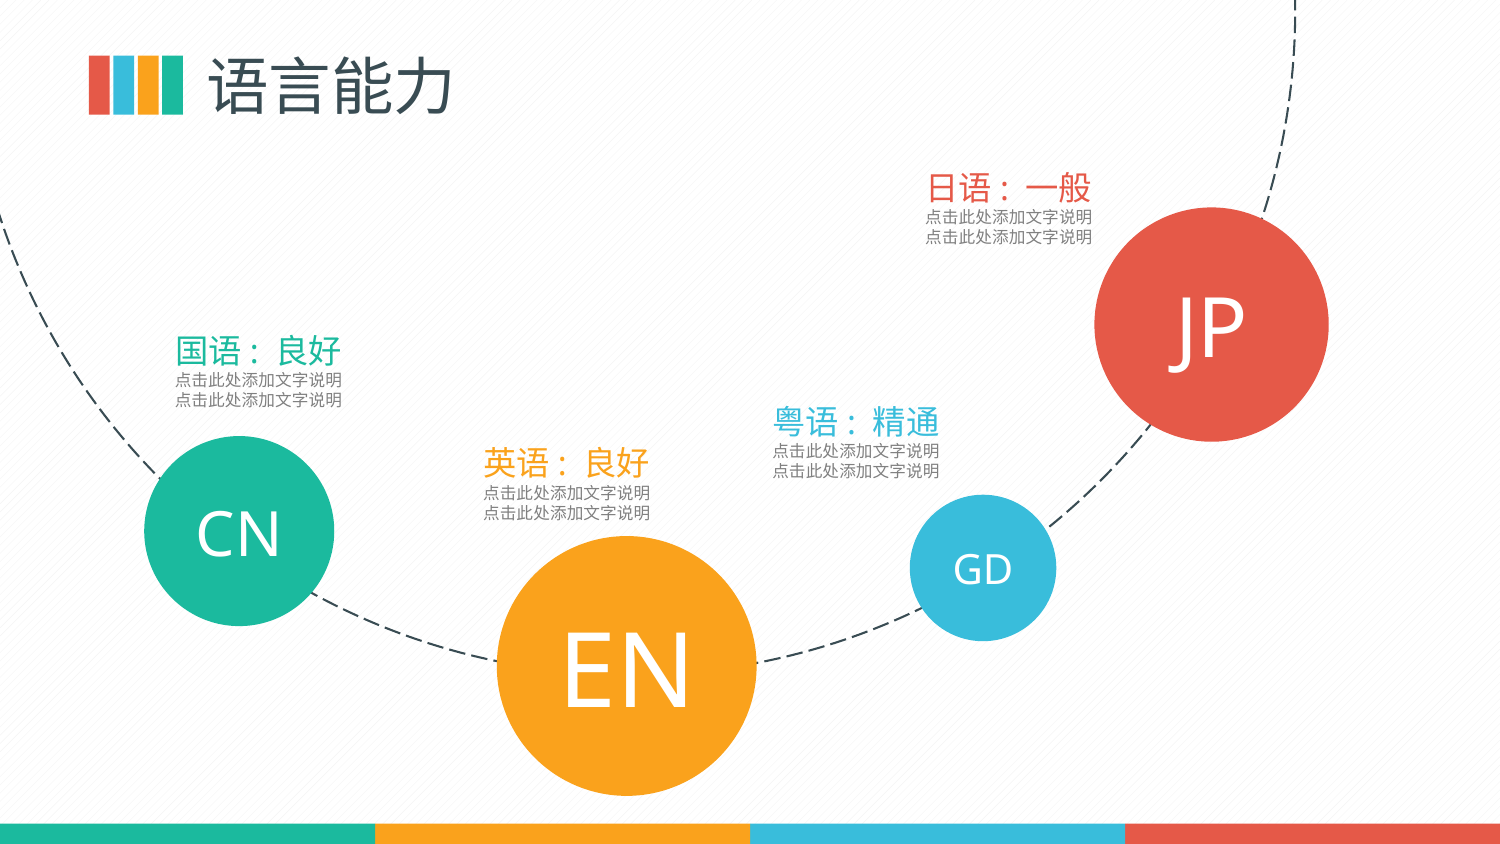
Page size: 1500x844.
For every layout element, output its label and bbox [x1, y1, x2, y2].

text_box [0, 0, 1329, 797]
